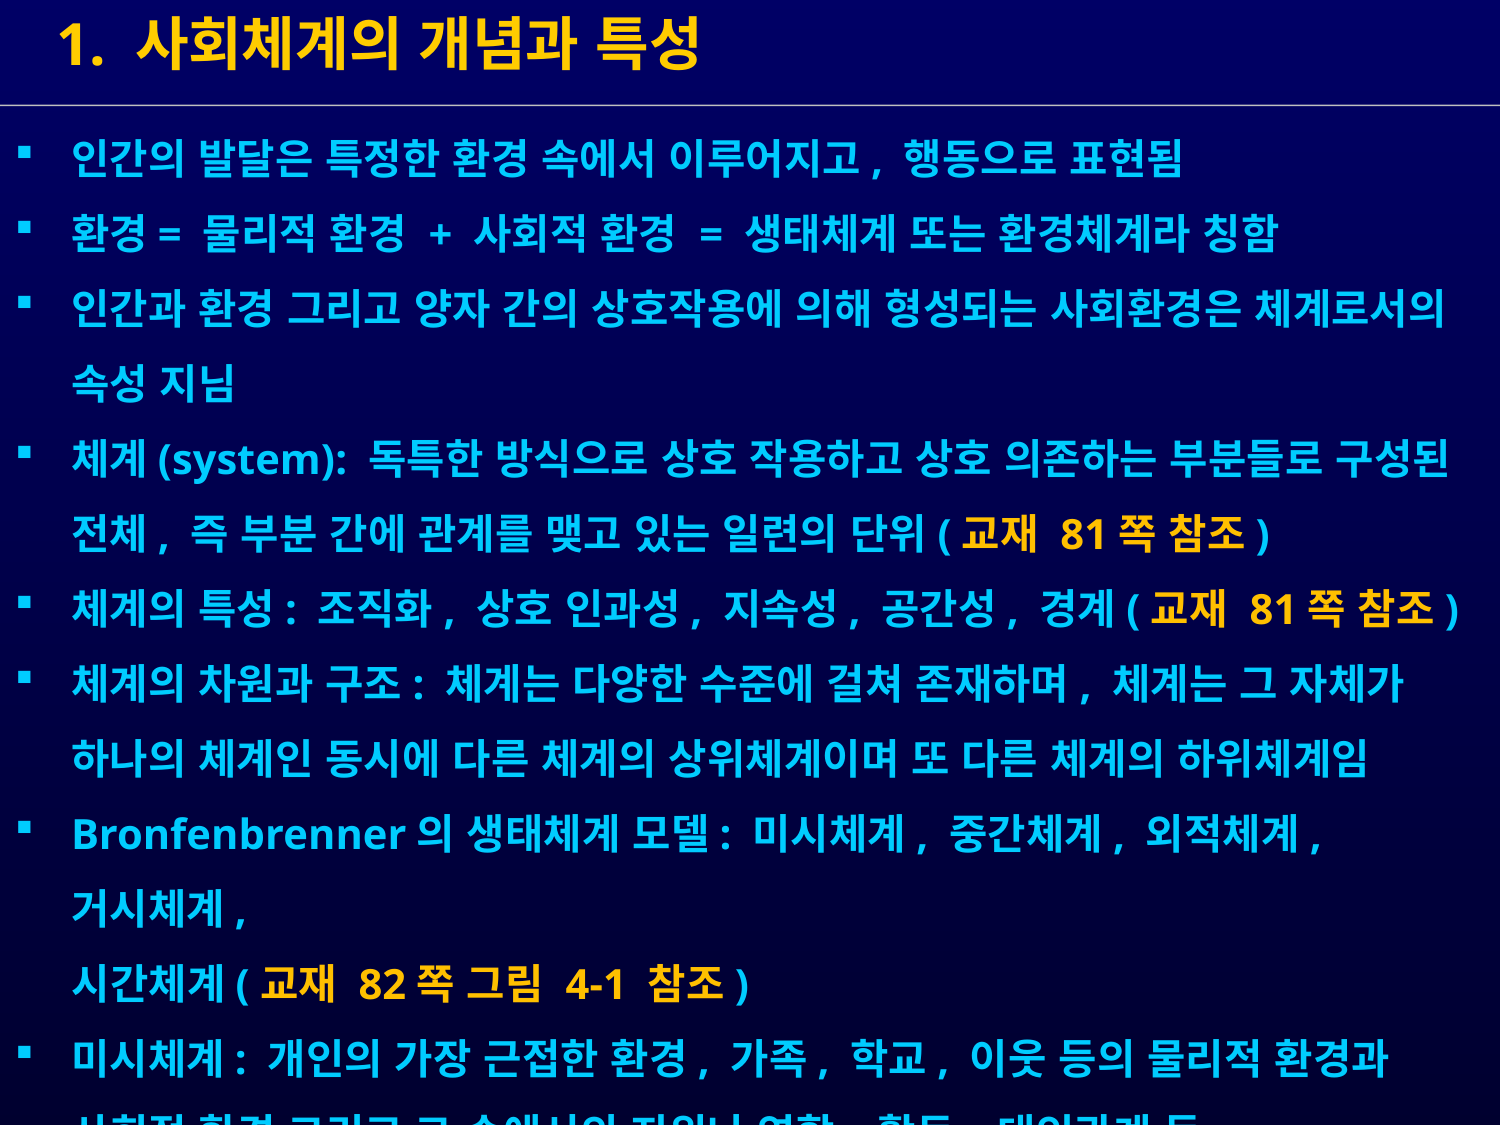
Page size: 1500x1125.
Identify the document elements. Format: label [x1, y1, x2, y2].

text_box [0, 0, 1500, 1101]
